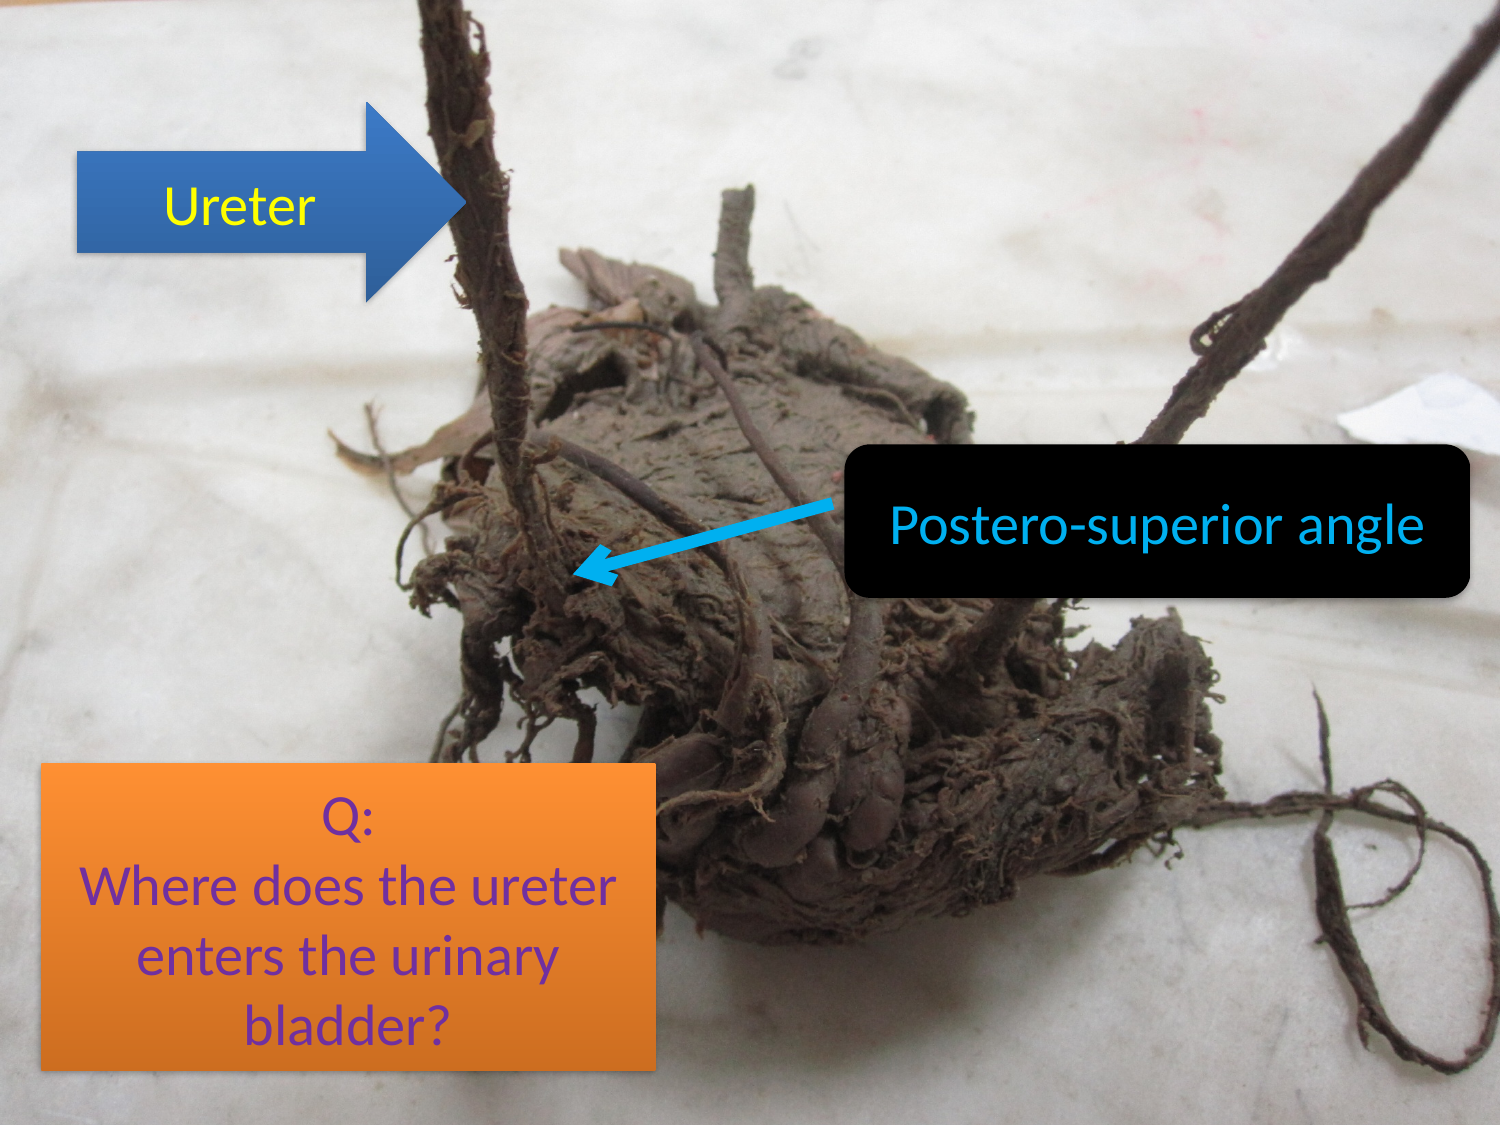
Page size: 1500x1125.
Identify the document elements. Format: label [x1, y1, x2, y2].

text_box [572, 503, 833, 575]
picture [0, 0, 1500, 1125]
